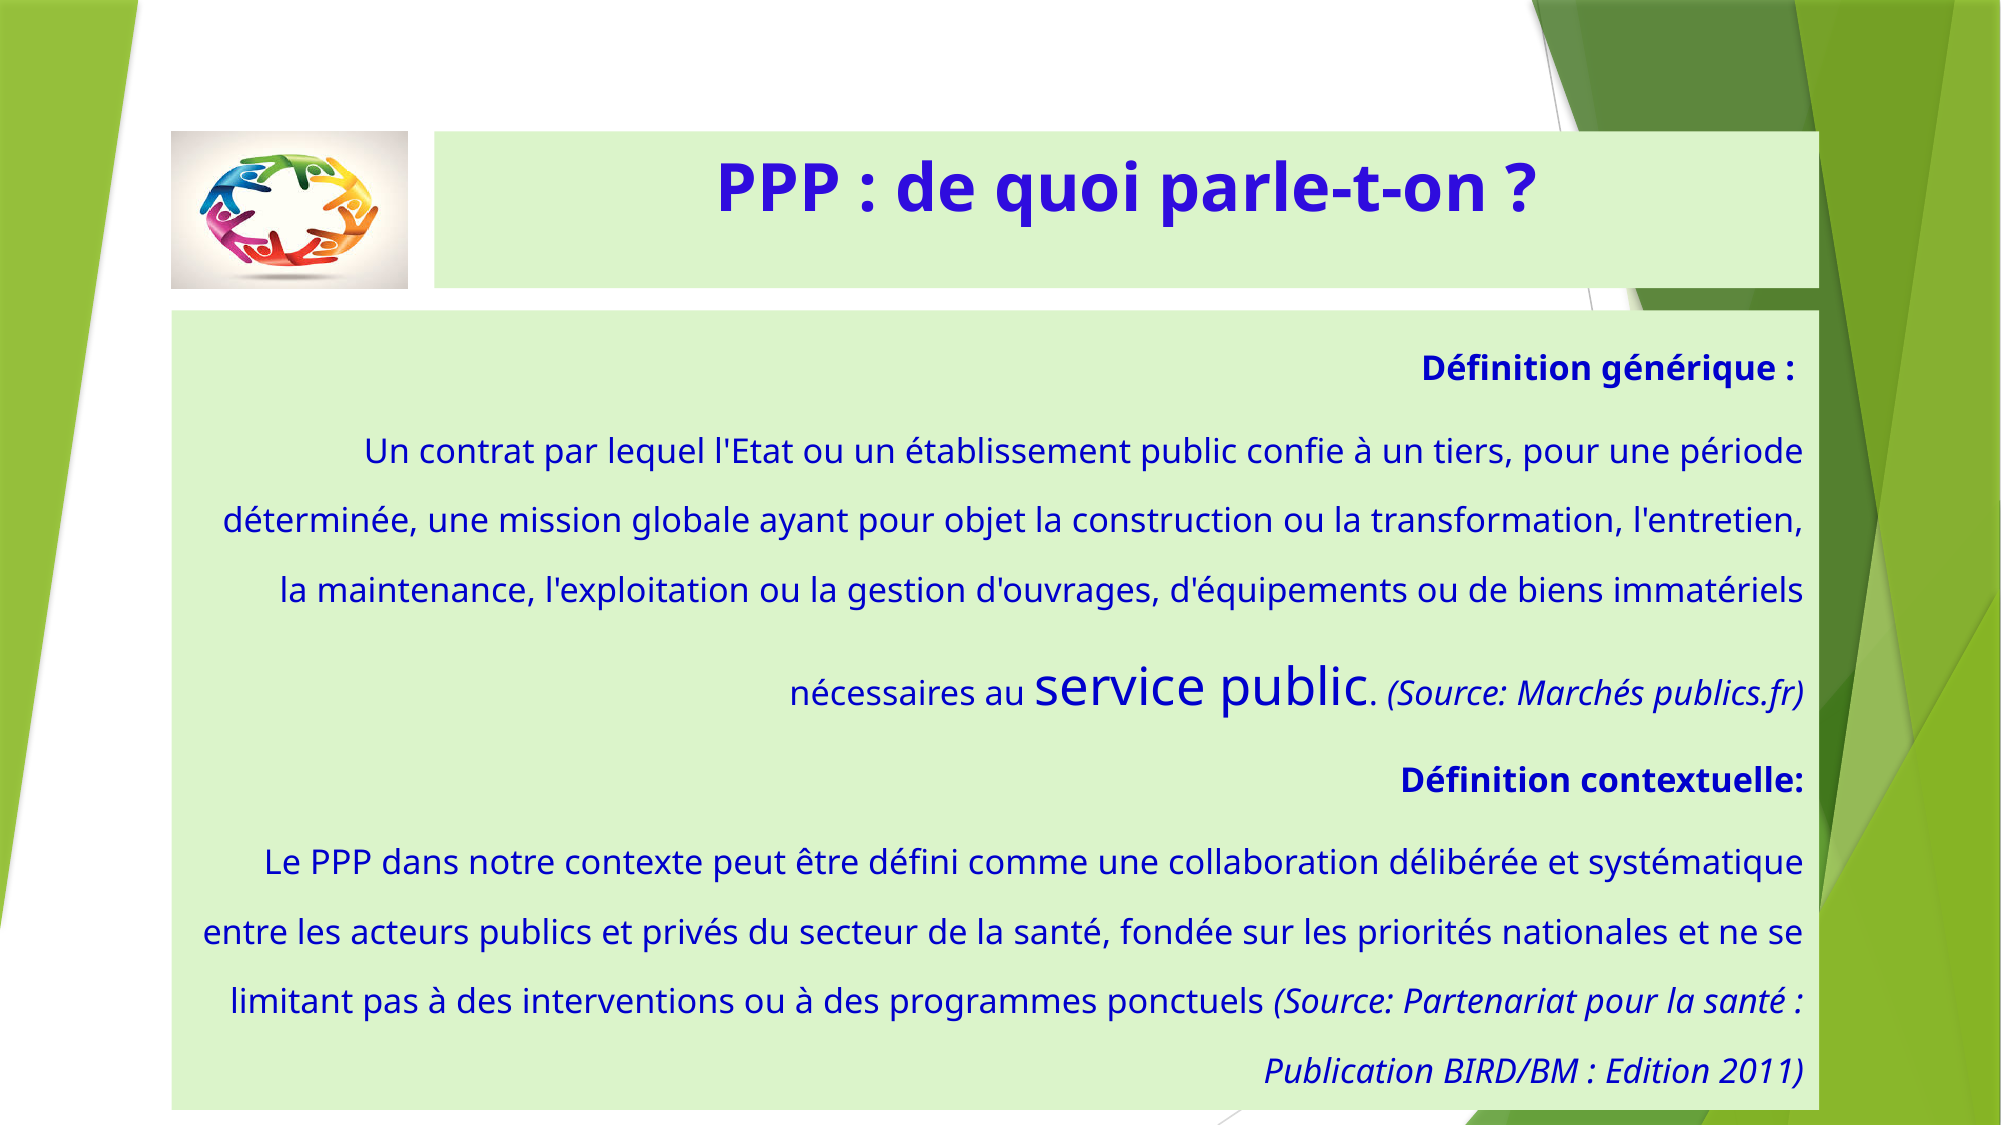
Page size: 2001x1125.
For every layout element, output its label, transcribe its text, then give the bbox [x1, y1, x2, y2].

subtitle Définition générique : Un contrat par lequel l'Etat ou un établissement public confie à un tiers, pour une période déterminée, une mission globale ayant pour objet la construction ou la transformation, l'entretien, la maintenance, l'exploitation ou la gestion d'ouvrages, d'équipements ou de biens immatériels nécessaires au service public. (Source: Marchés publics.fr) Définition contextuelle: Le PPP dans notre contexte peut être défini comme une collaboration délibérée et systématique entre les acteurs publics et privés du secteur de la santé, fondée sur les priorités nationales et ne se limitant pas à des interventions ou à des programmes ponctuels (Source: Partenariat pour la santé : Publication BIRD/BM : Edition 2011) [171, 310, 1820, 1110]
text_box PPP : de quoi parle-t-on ? [434, 131, 1820, 289]
picture [171, 130, 409, 289]
